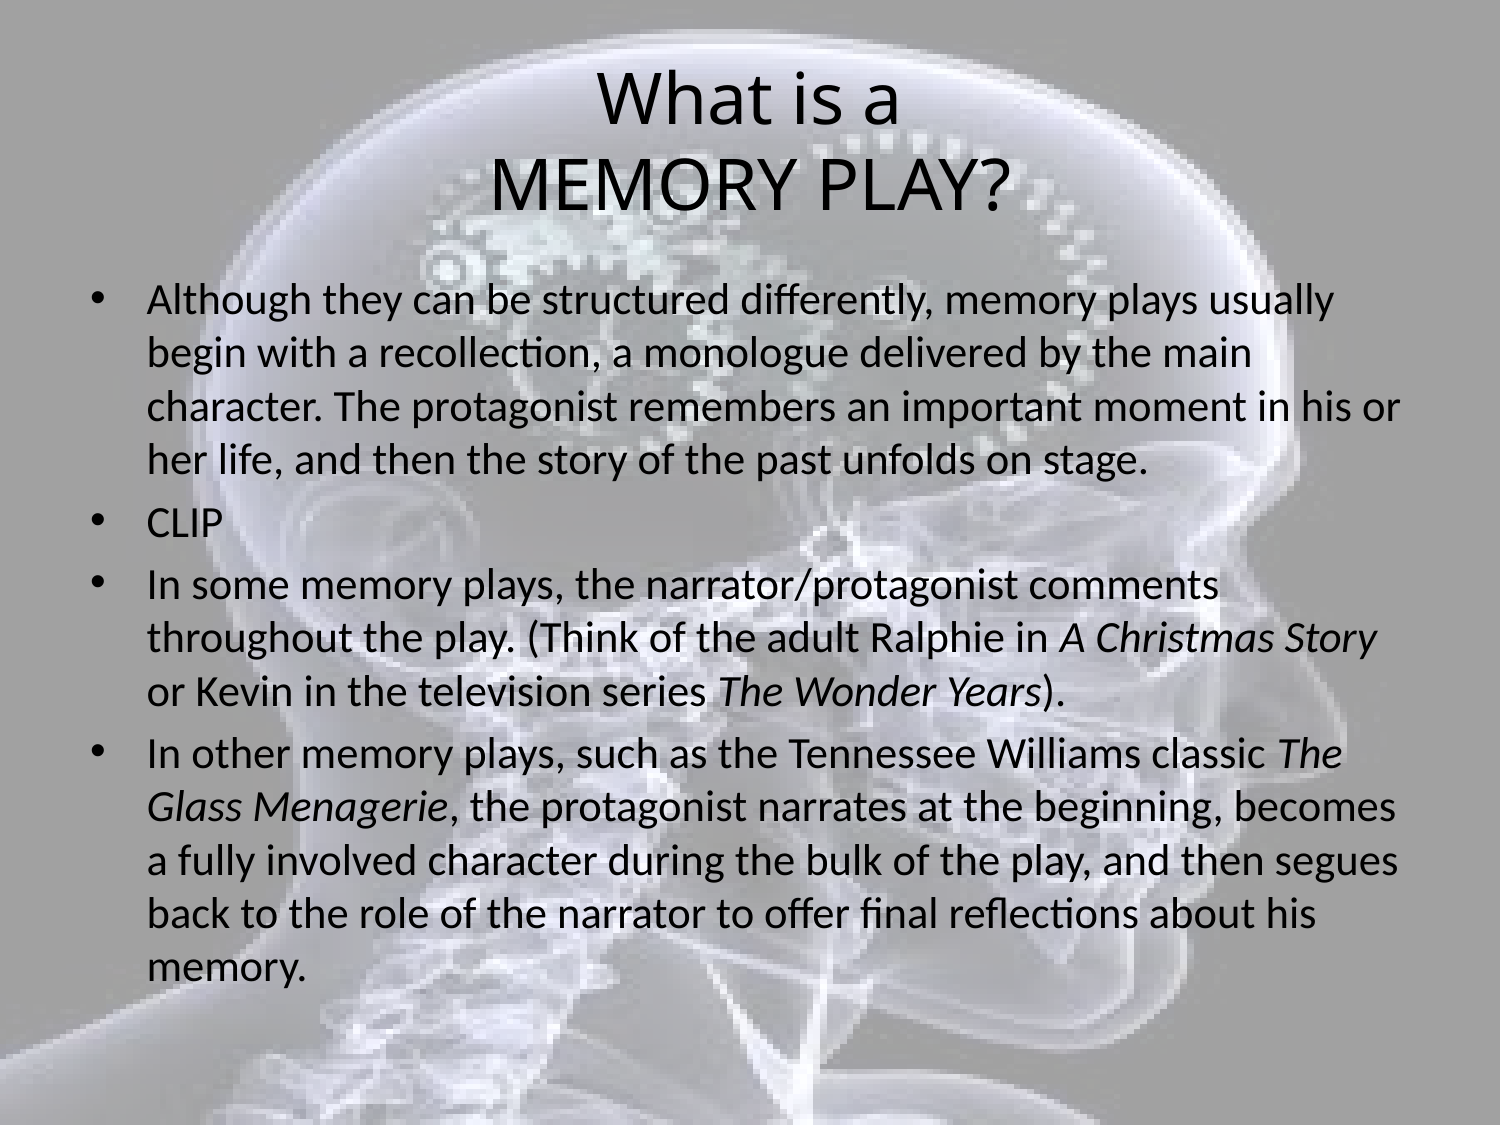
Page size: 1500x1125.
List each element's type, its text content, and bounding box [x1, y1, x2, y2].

list Although they can be structured differently, memory plays usually begin with a recollection, a monologue delivered by the main character. The protagonist remembers an important moment in his or her life, and then the story of the past unfolds on stage. CLIP In some memory plays, the narrator/protagonist comments throughout the play. (Think of the adult Ralphie in A Christmas Story or Kevin in the television series The Wonder Years). In other memory plays, such as the Tennessee Williams classic The Glass Menagerie, the protagonist narrates at the beginning, becomes a fully involved character during the bulk of the play, and then segues back to the role of the narrator to offer final reflections about his memory. [75, 262, 1425, 1005]
title What is a MEMORY PLAY? [75, 45, 1425, 233]
